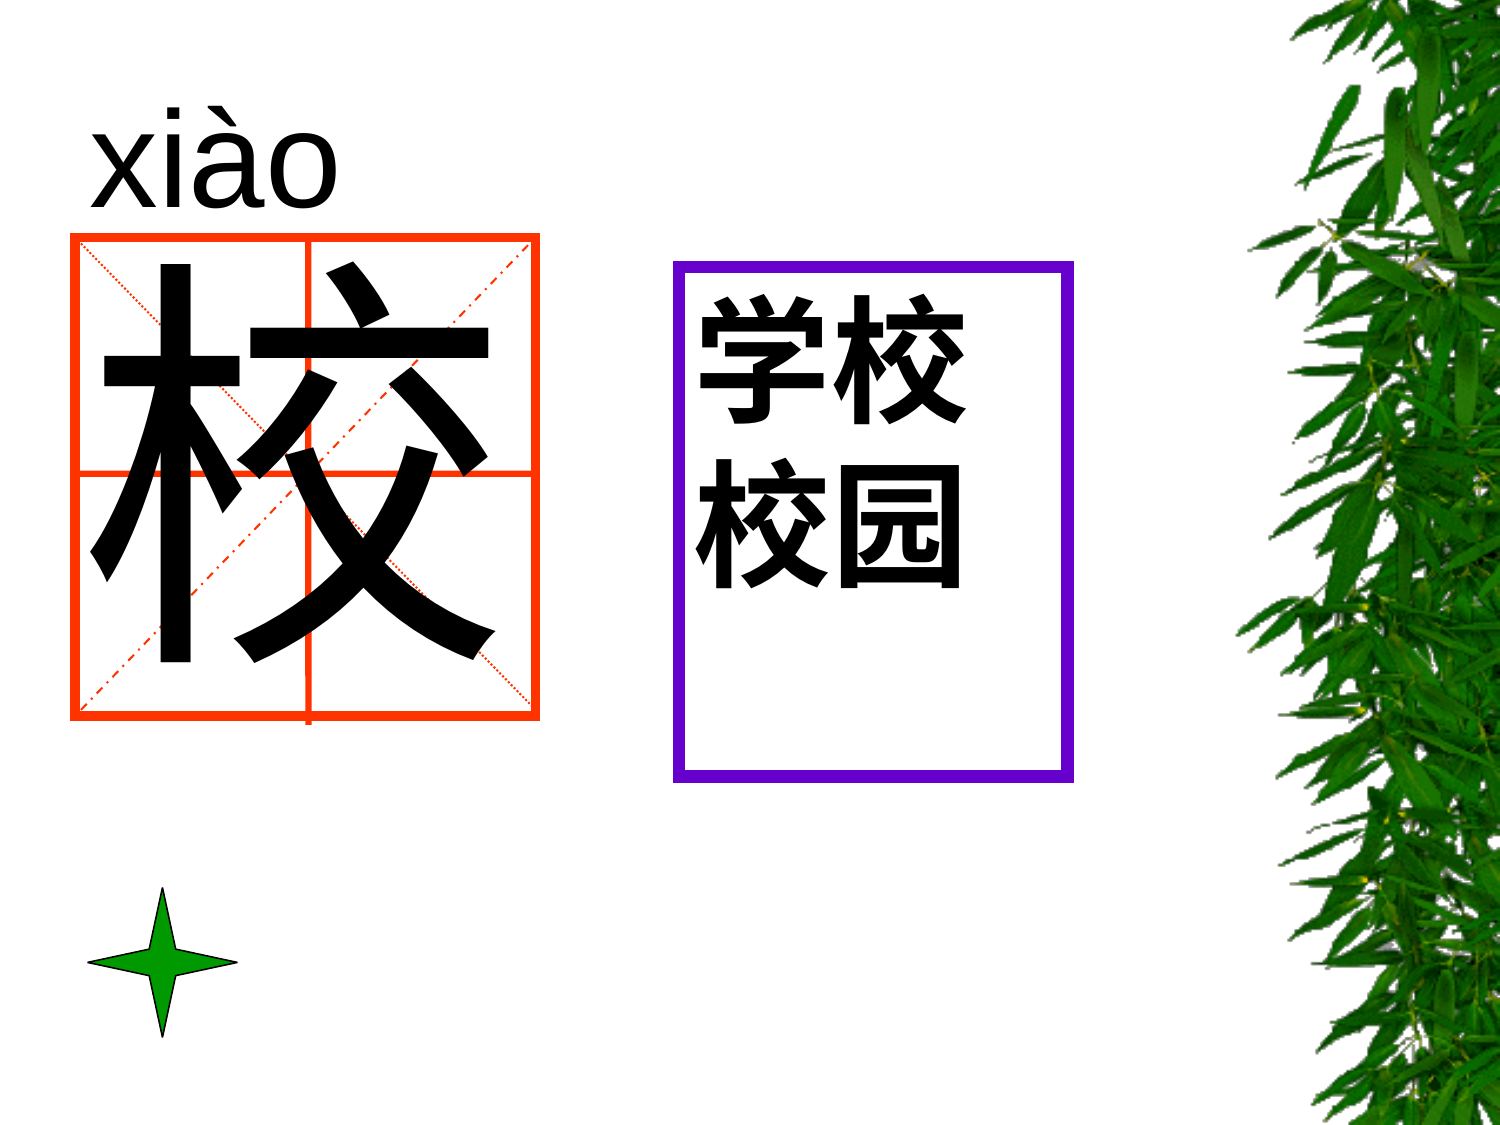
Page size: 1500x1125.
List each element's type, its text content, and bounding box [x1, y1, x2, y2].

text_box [74, 237, 536, 723]
text_box 校 [62, 187, 526, 723]
picture [1206, 0, 1500, 1125]
text_box 学校 校园 [679, 267, 1068, 777]
text_box [87, 887, 238, 1038]
text_box xiào [74, 62, 512, 187]
